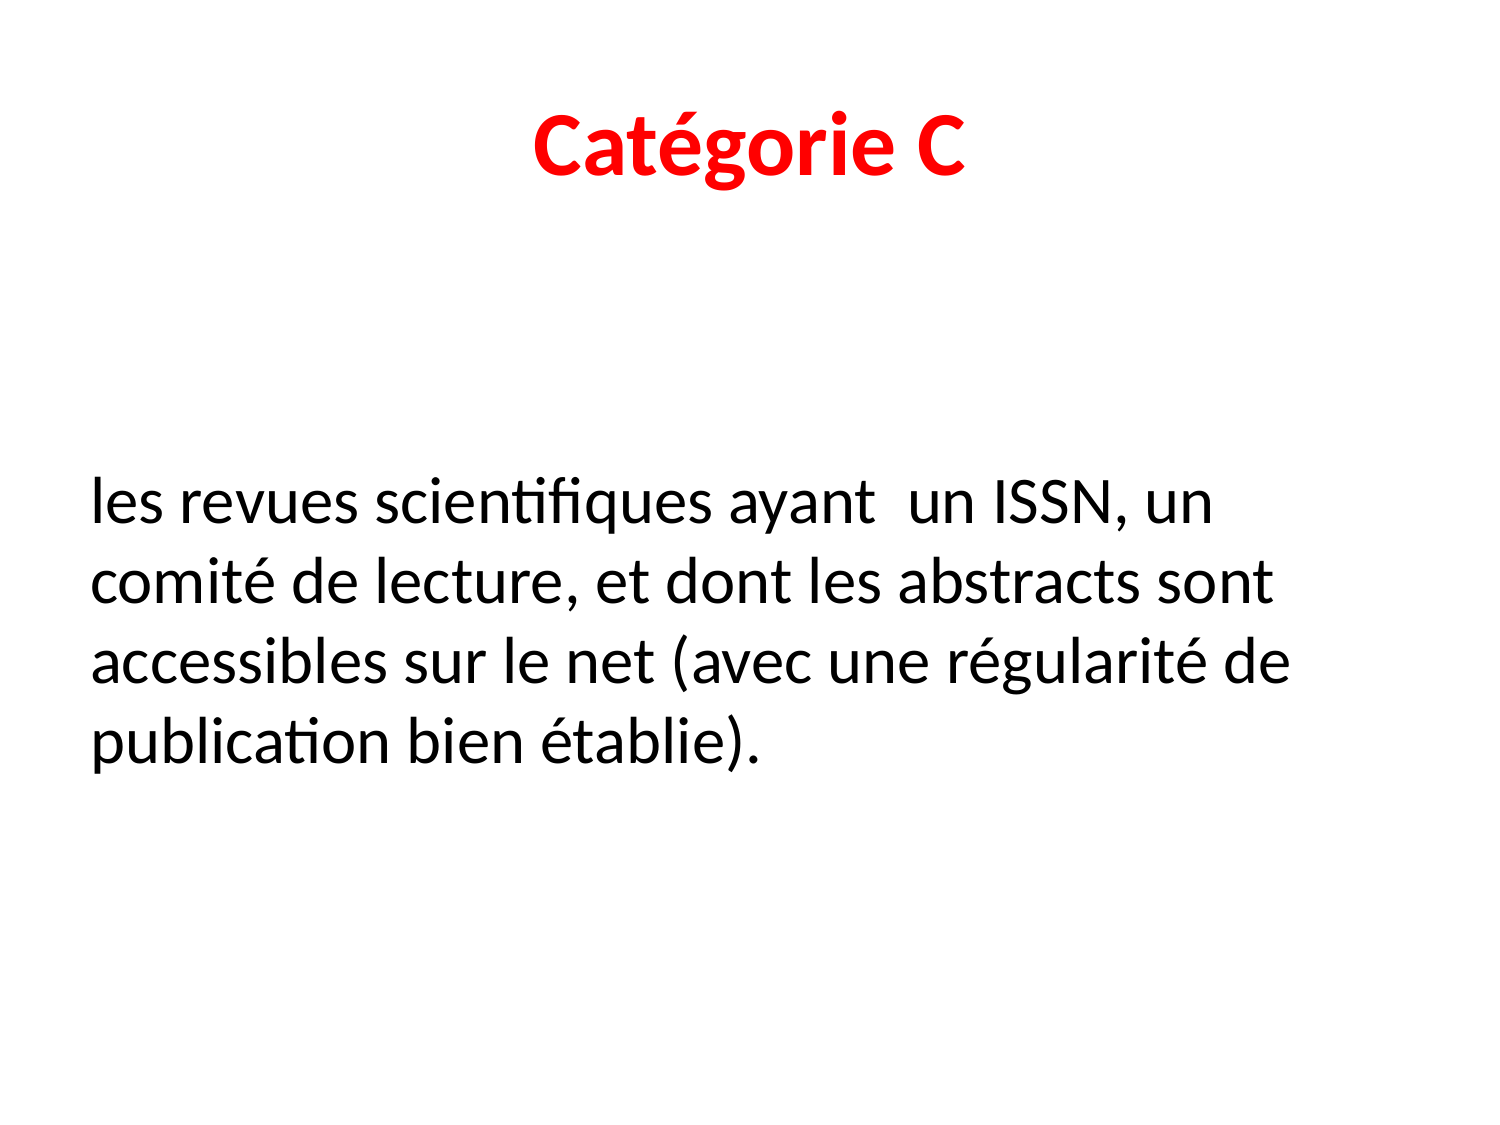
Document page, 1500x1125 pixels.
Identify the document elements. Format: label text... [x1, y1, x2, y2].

list les revues scientifiques ayant un ISSN, un comité de lecture, et dont les abstracts sont accessibles sur le net (avec une régularité de publication bien établie). [75, 262, 1425, 1005]
title Catégorie C [75, 45, 1425, 233]
